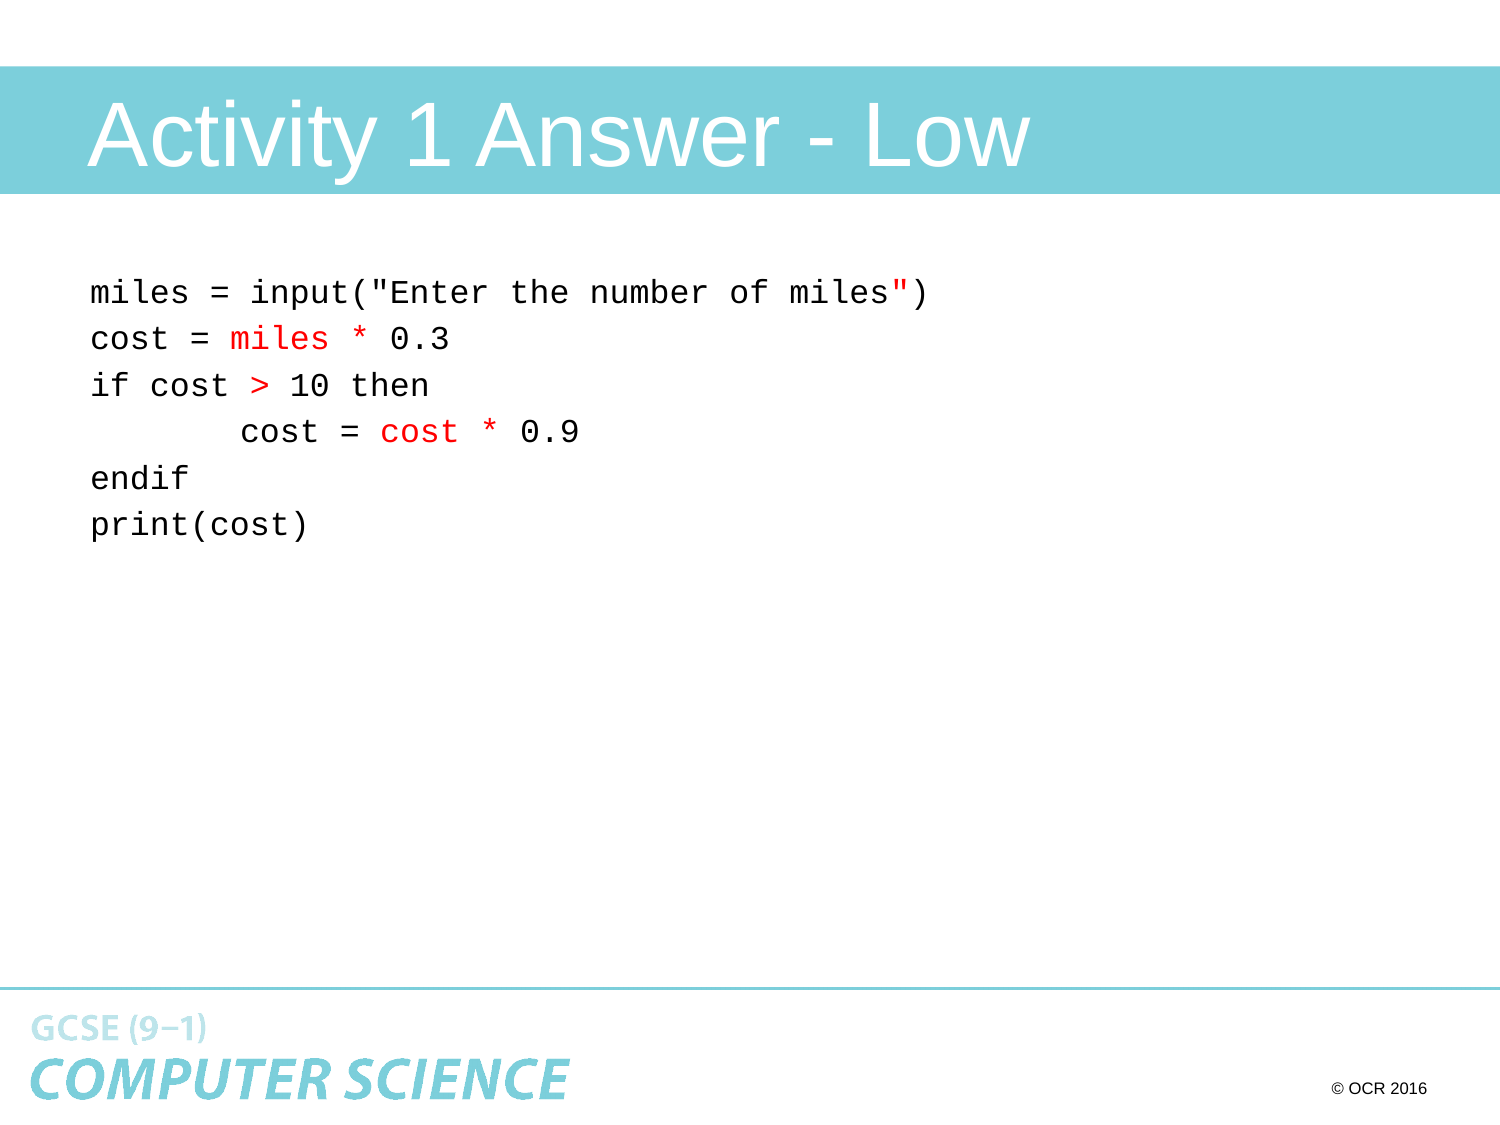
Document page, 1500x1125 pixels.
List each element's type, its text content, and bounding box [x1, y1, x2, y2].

picture [0, 987, 1500, 1124]
list miles = input("Enter the number of miles") cost = miles * 0.3 if cost > 10 then cost = cost * 0.9 endif print(cost) [75, 262, 1425, 965]
title Activity 1 Answer - Low [0, 66, 1500, 194]
